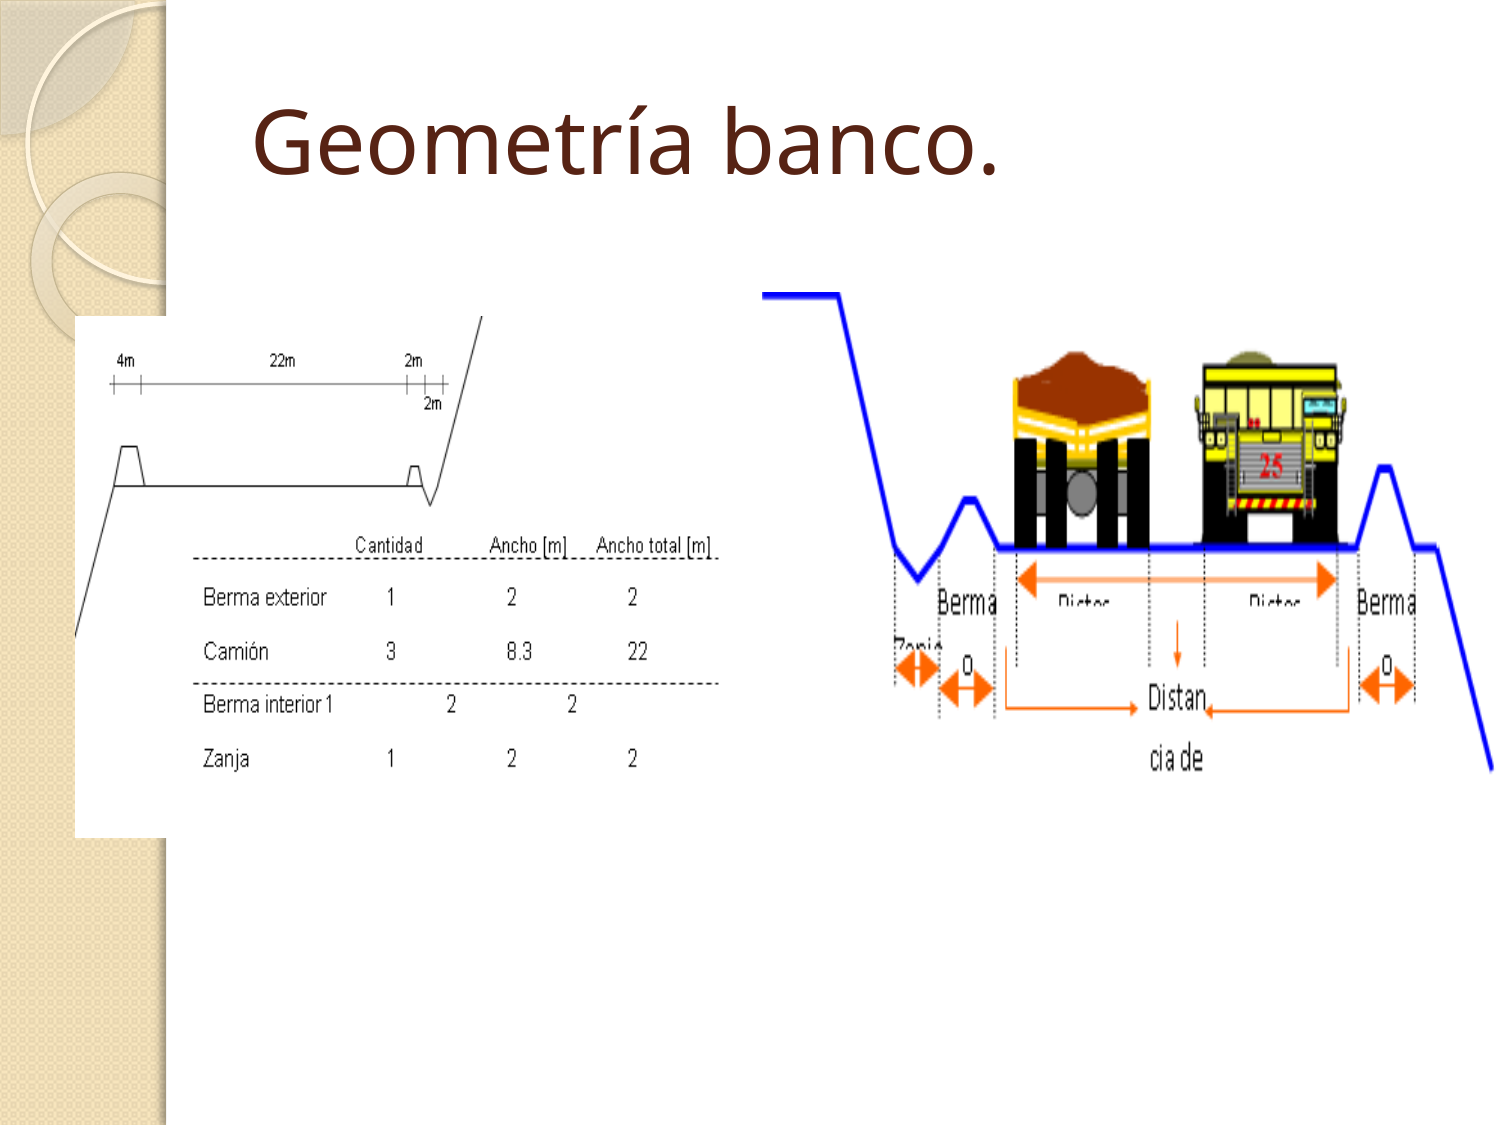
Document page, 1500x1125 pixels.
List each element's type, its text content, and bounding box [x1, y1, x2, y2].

title Geometría banco. [235, 45, 1466, 233]
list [74, 316, 738, 838]
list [762, 292, 1500, 809]
